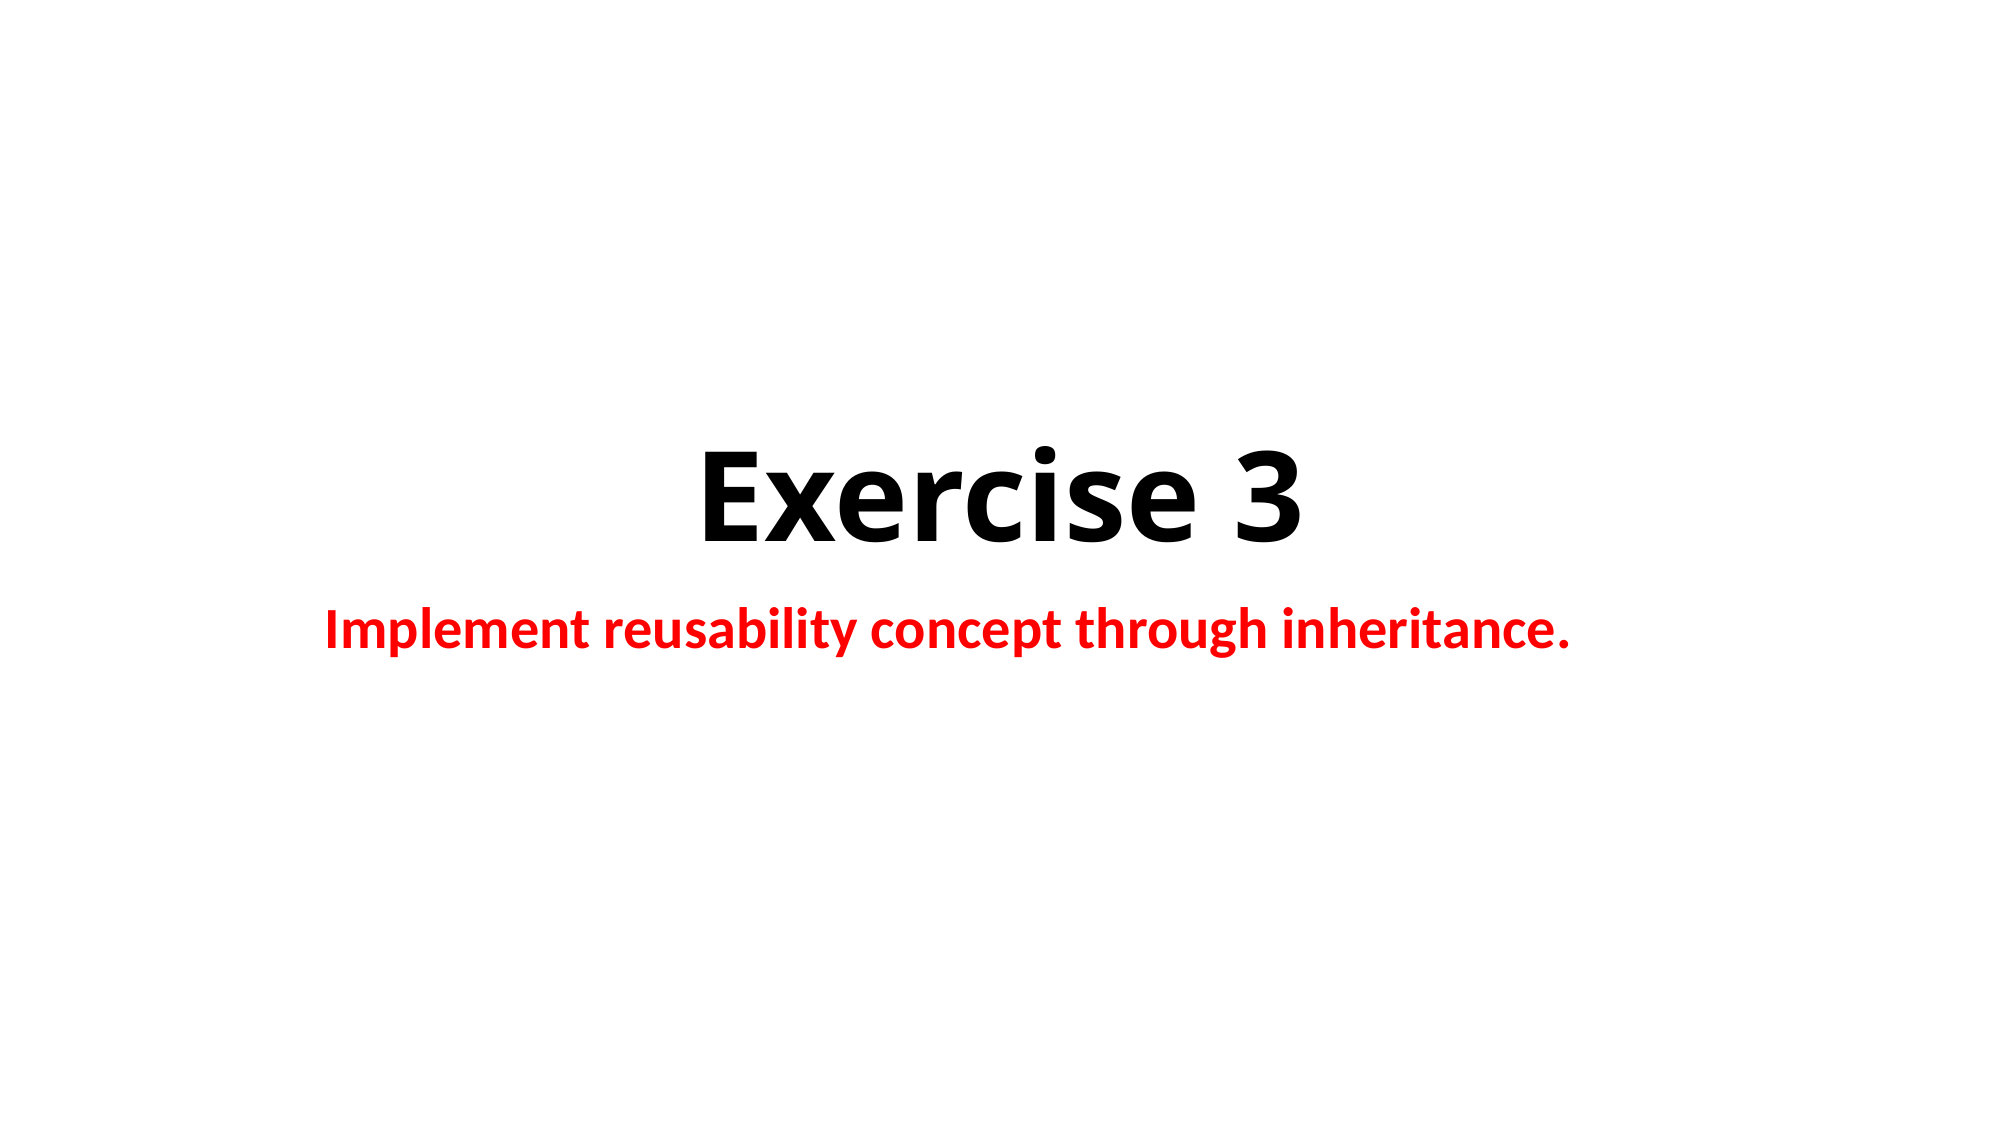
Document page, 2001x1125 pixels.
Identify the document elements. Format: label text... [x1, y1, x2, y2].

title Exercise 3 [249, 184, 1750, 576]
subtitle Implement reusability concept through inheritance. [249, 590, 1750, 863]
